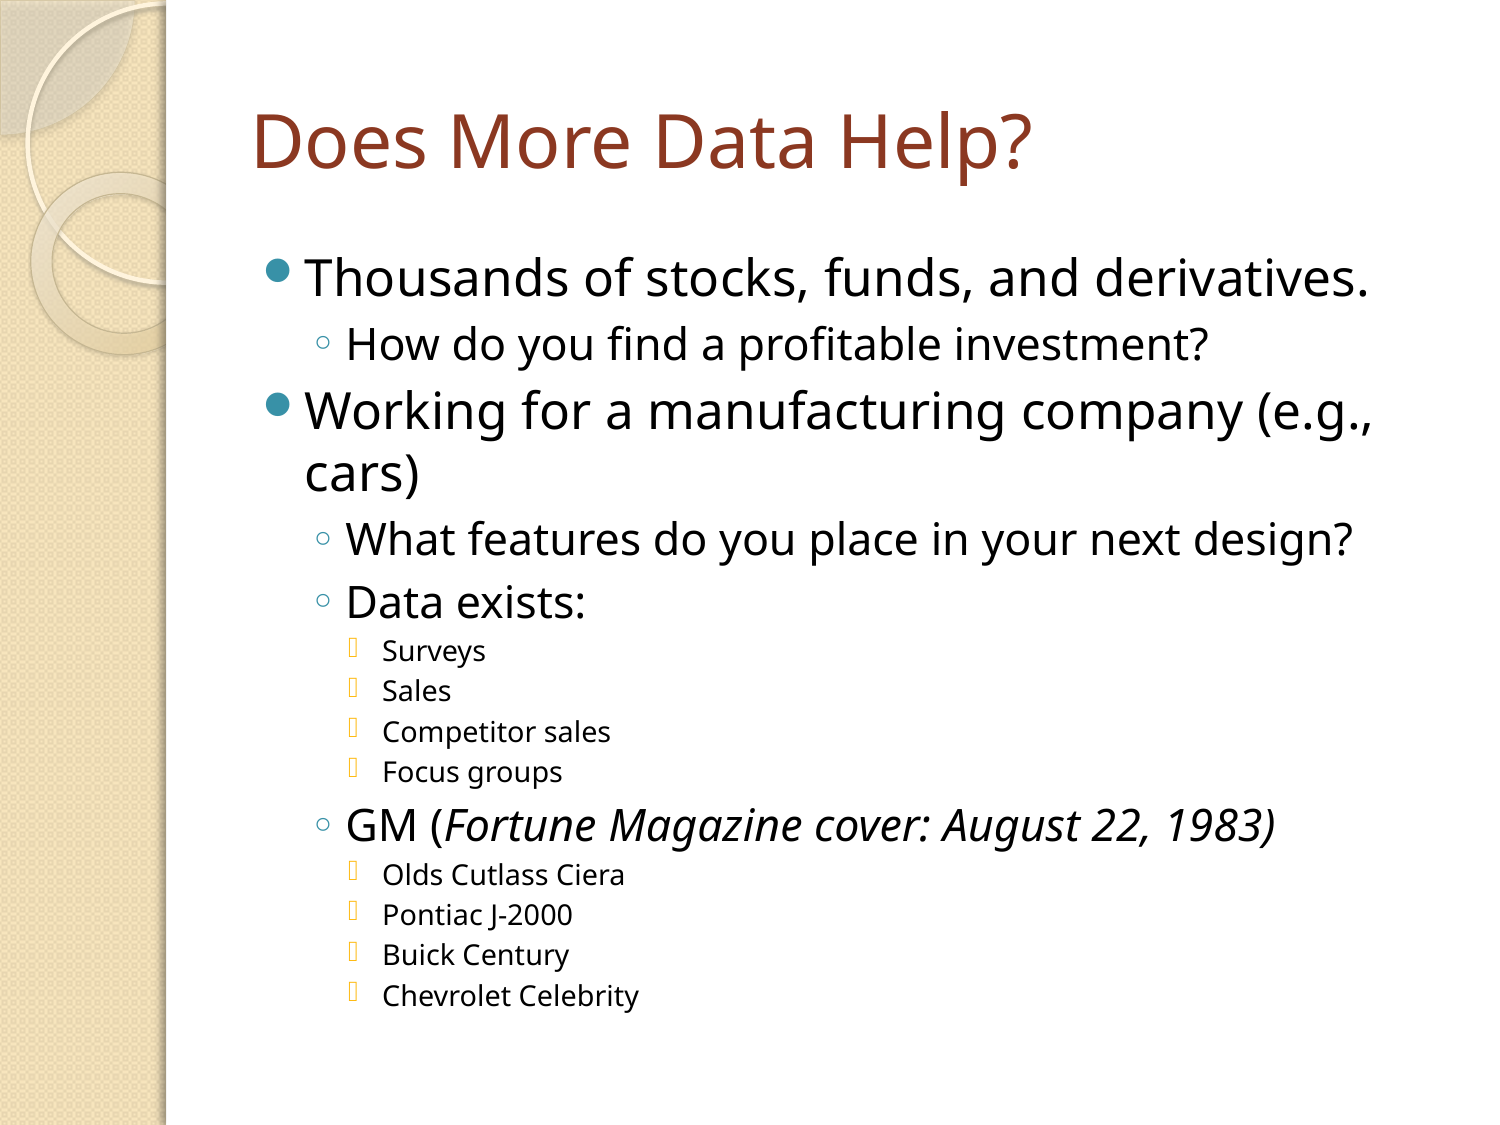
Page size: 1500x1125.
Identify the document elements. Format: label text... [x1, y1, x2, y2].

title Does More Data Help? [235, 45, 1466, 233]
list Thousands of stocks, funds, and derivatives. How do you find a profitable investment? Working for a manufacturing company (e.g., cars) What features do you place in your next design? Data exists: Surveys Sales Competitor sales Focus groups GM (Fortune Magazine cover: August 22, 1983) Olds Cutlass Ciera Pontiac J-2000 Buick Century Chevrolet Celebrity [235, 237, 1466, 1025]
